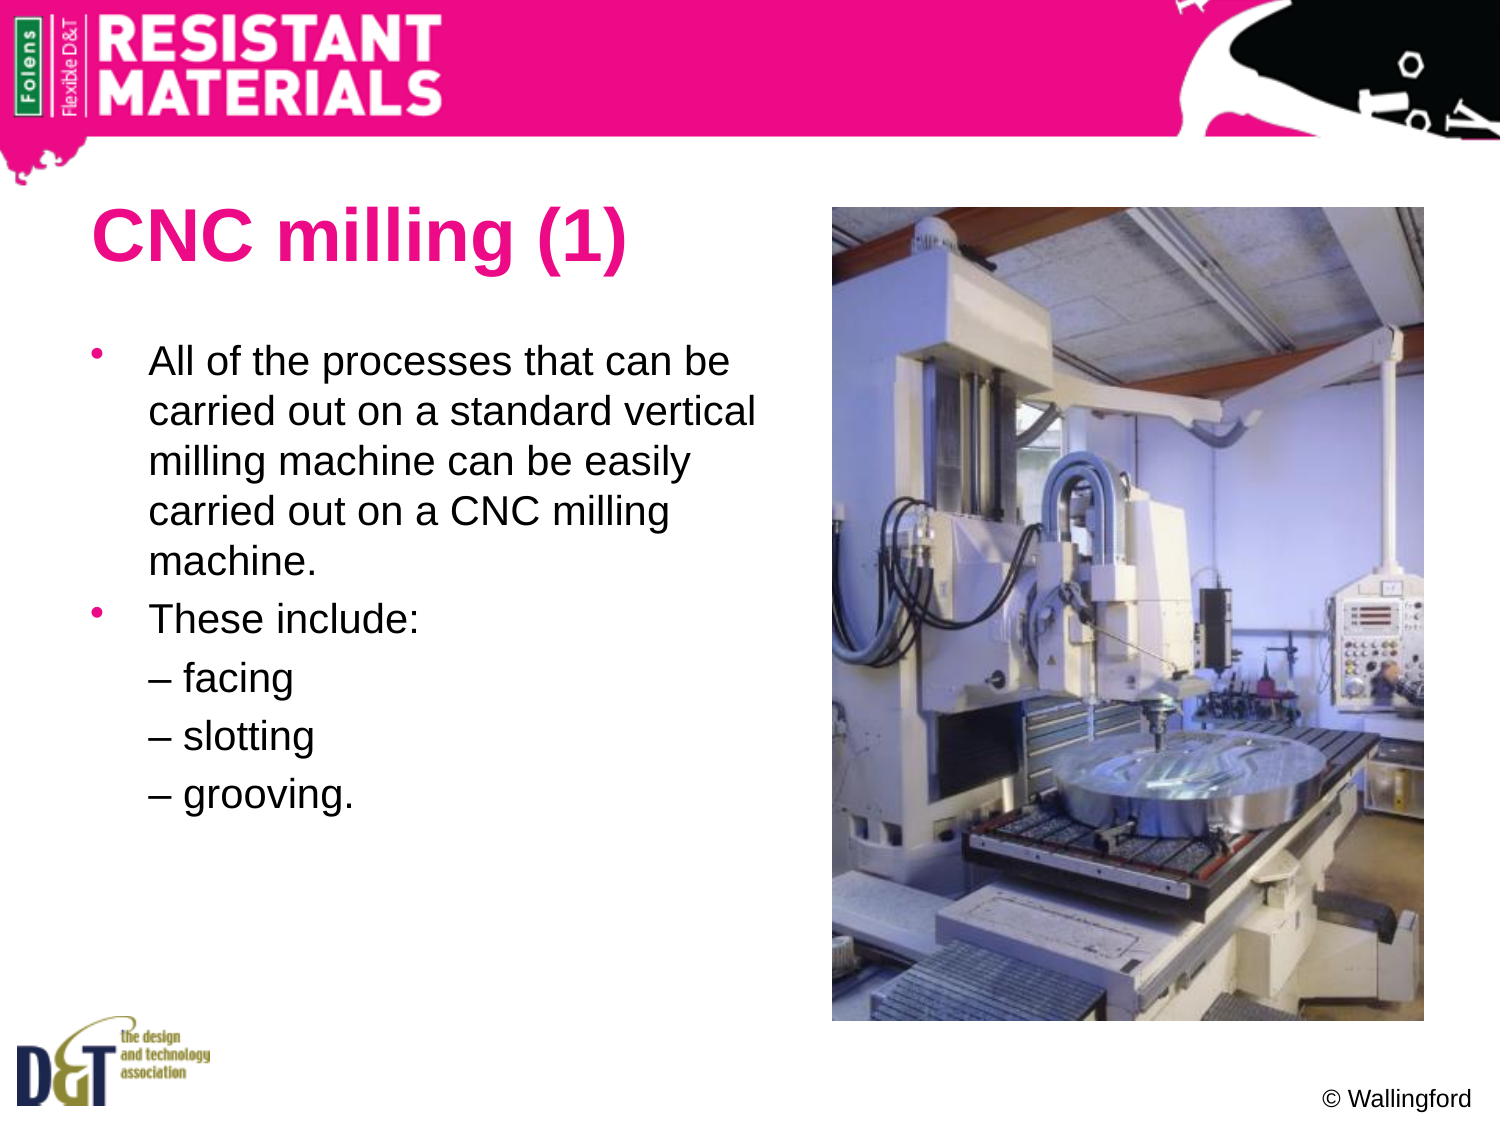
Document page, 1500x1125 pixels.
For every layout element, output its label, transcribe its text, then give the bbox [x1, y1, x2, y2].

list All of the processes that can be carried out on a standard vertical milling machine can be easily carried out on a CNC milling machine. These include: – facing – slotting – grooving. [75, 326, 827, 1005]
title CNC milling (1) [76, 160, 1427, 301]
picture [0, 0, 1500, 1125]
text_box © Wallingford [1257, 1074, 1495, 1125]
